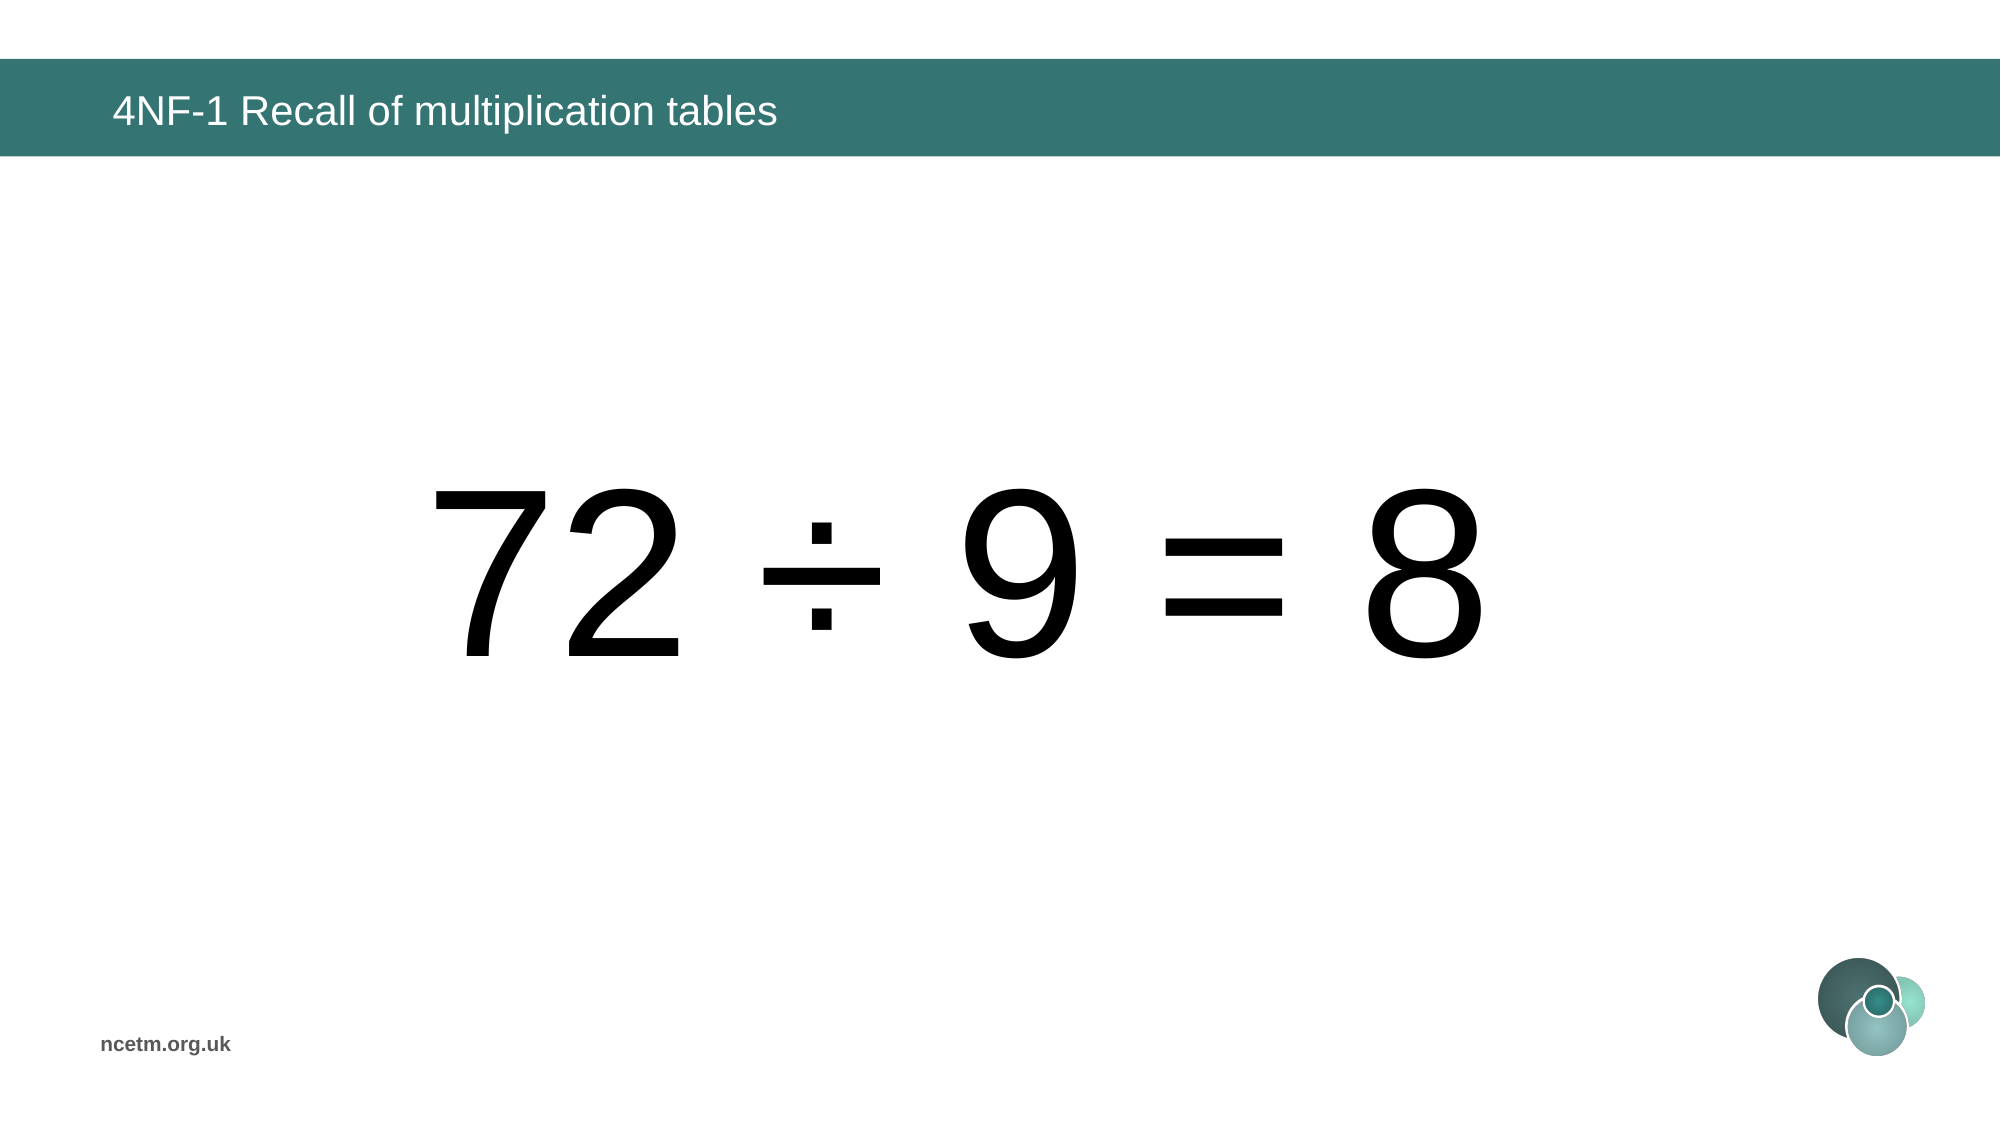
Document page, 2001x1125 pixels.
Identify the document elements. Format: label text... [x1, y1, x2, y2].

text_box 72 ÷ 9 = [409, 409, 1344, 712]
picture [1818, 958, 1925, 1056]
text_box 8 [1344, 409, 1508, 712]
title 4NF-1 Recall of multiplication tables [97, 76, 1945, 147]
